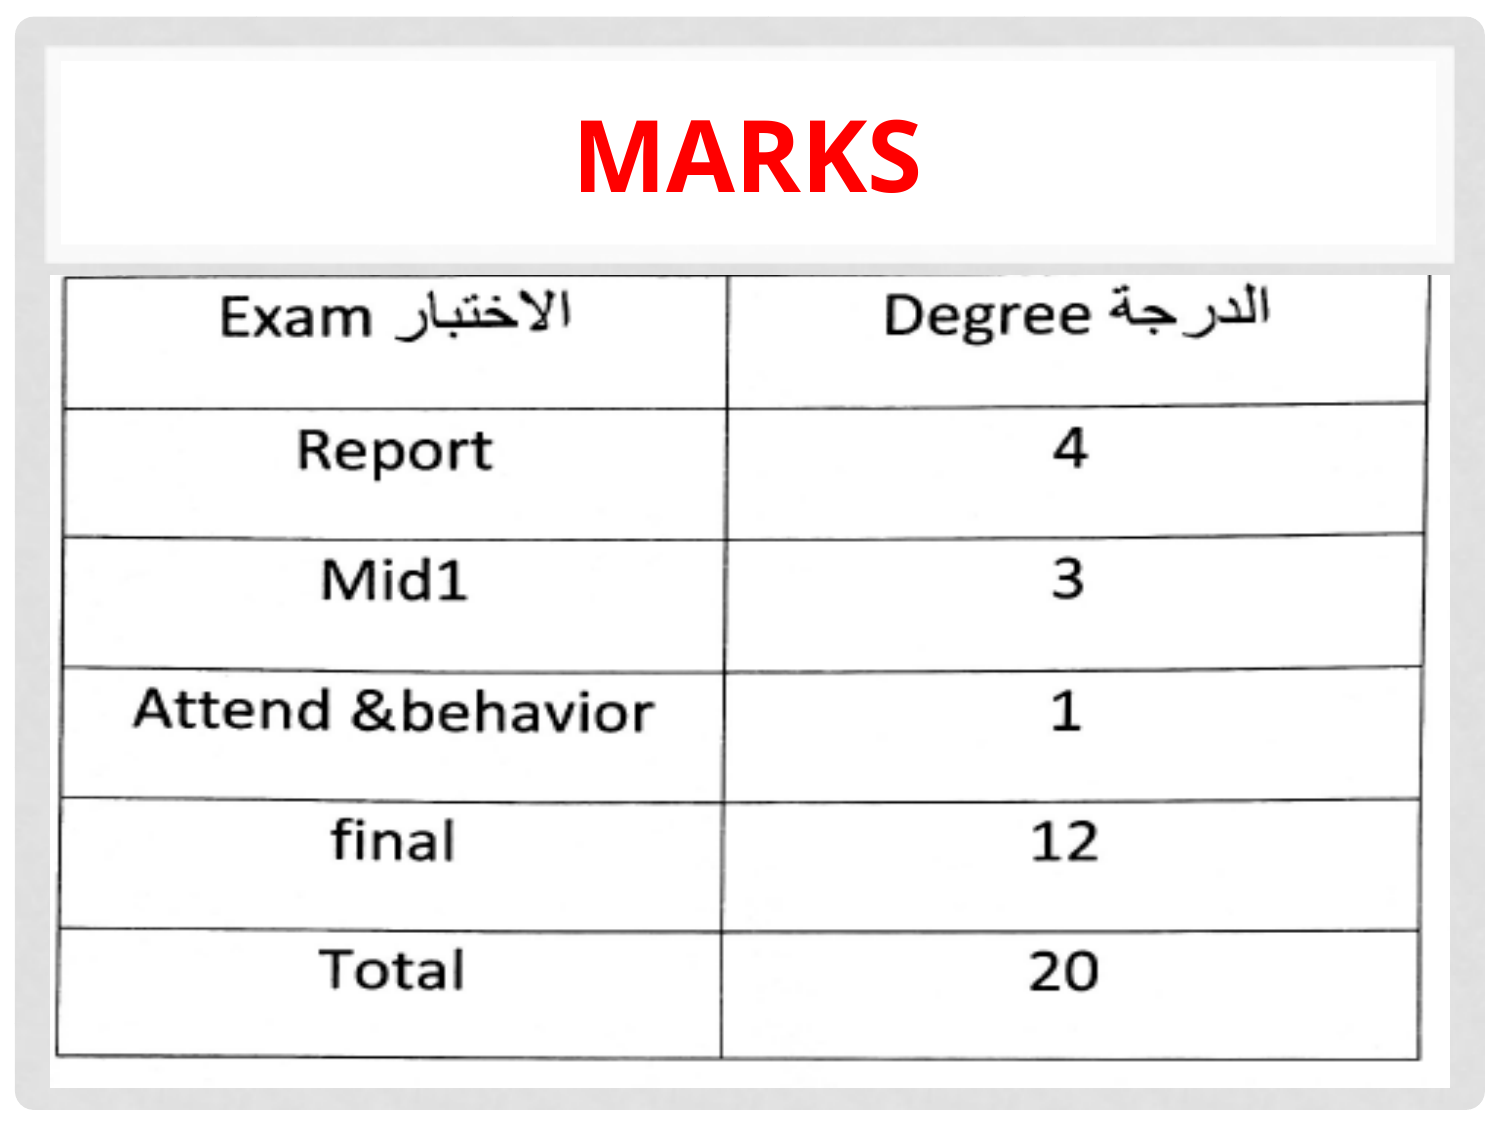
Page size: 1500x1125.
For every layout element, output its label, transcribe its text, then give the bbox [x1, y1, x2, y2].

title marks [69, 66, 1425, 238]
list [49, 274, 1451, 1088]
